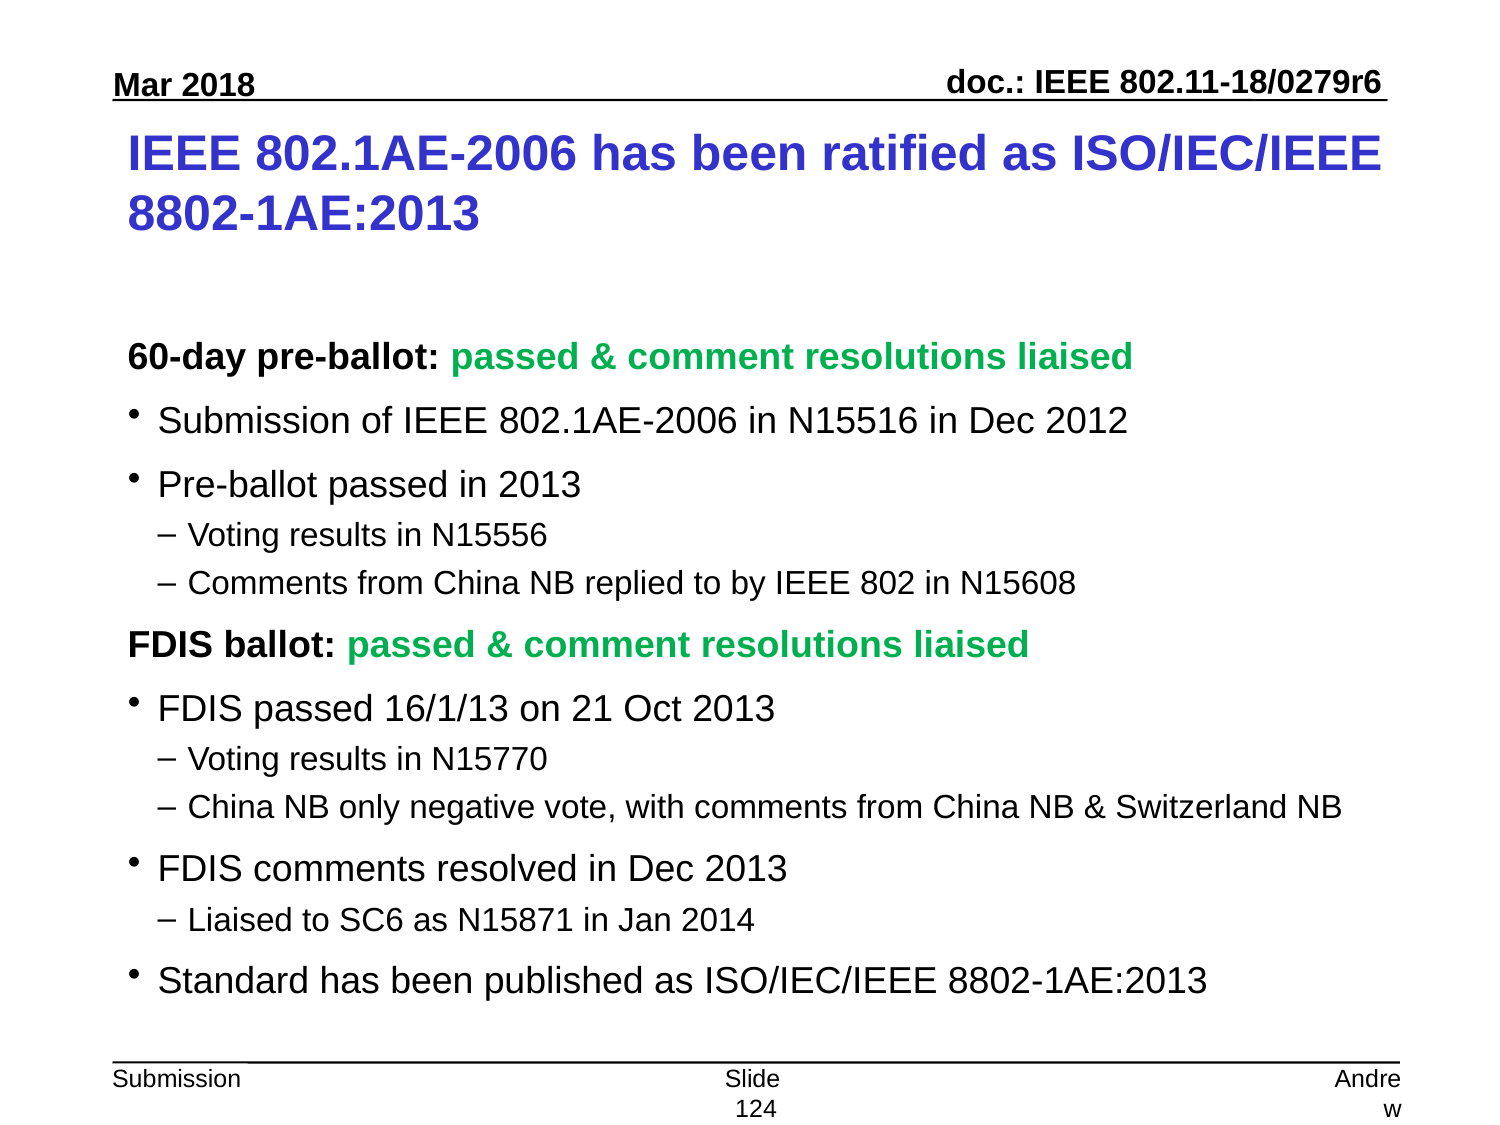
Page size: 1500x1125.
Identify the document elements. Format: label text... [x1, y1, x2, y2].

title IEEE 802.1AE-2006 has been ratified as ISO/IEC/IEEE 8802-1AE:2013 [112, 112, 1475, 288]
footer Andrew Myles, Cisco [1320, 1061, 1402, 1093]
slide_number Slide 124 [709, 1061, 803, 1093]
list 60-day pre-ballot: passed & comment resolutions liaised Submission of IEEE 802.1AE-2006 in N15516 in Dec 2012 Pre-ballot passed in 2013 Voting results in N15556 Comments from China NB replied to by IEEE 802 in N15608 FDIS ballot: passed & comment resolutions liaised FDIS passed 16/1/13 on 21 Oct 2013 Voting results in N15770 China NB only negative vote, with comments from China NB & Switzerland NB FDIS comments resolved in Dec 2013 Liaised to SC6 as N15871 in Jan 2014 Standard has been published as ISO/IEC/IEEE 8802-1AE:2013 [112, 324, 1388, 1000]
